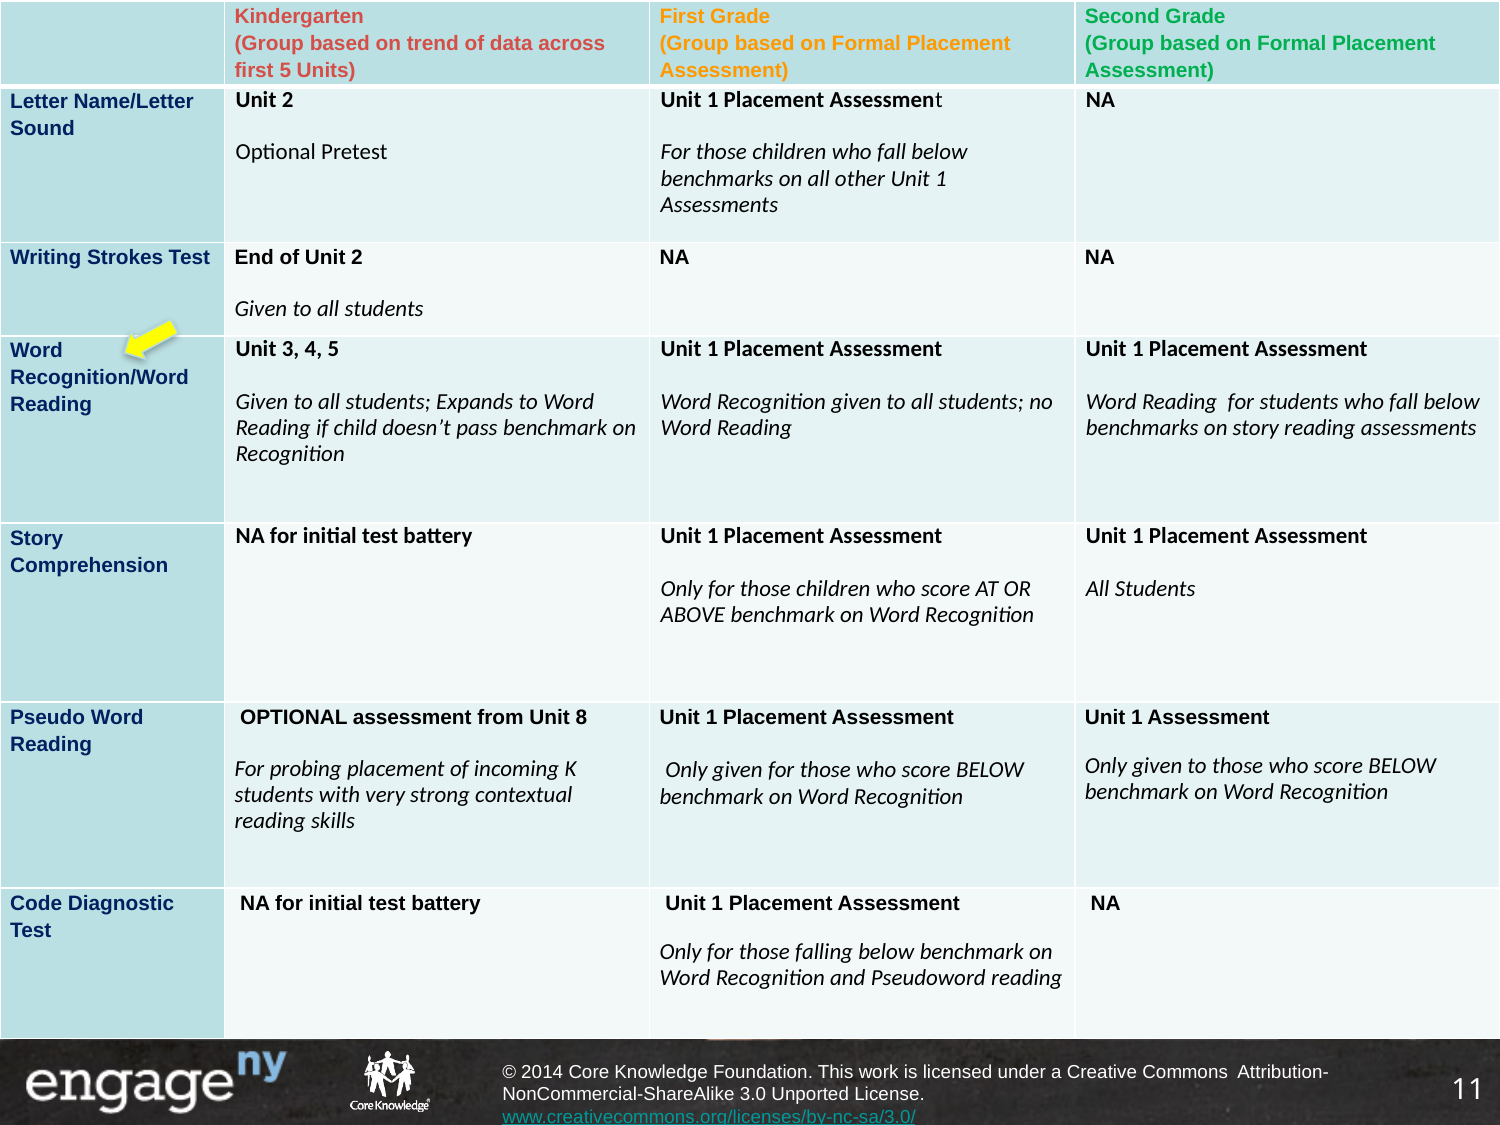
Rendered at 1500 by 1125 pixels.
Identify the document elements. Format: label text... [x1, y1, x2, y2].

table_cell NA for initial test battery [225, 889, 649, 1038]
table_header First Grade (Group based on Formal Placement Assessment) [650, 2, 1074, 84]
table_cell Code Diagnostic Test [1, 889, 224, 1038]
picture [0, 1039, 1500, 1125]
slide_number 11 [1337, 1062, 1500, 1113]
table_cell Story Comprehension [1, 524, 224, 701]
table_cell Unit 1 Placement Assessment Word Reading for students who fall below benchmarks on story reading assessments [1076, 337, 1499, 522]
table_cell NA [650, 243, 1074, 335]
table_cell Unit 3, 4, 5 Given to all students; Expands to Word Reading if child doesn’t pass benchmark on Recognition [225, 337, 649, 522]
text_box [123, 318, 179, 360]
table_cell NA for initial test battery [225, 524, 649, 701]
table_cell Unit 1 Placement Assessment For those children who fall below benchmarks on all other Unit 1 Assessments [650, 89, 1074, 242]
table_cell Unit 1 Placement Assessment Only given for those who score BELOW benchmark on Word Recognition [650, 703, 1074, 887]
table_cell Letter Name/Letter Sound [1, 89, 224, 242]
table_cell NA [1076, 243, 1499, 335]
table_cell OPTIONAL assessment from Unit 8 For probing placement of incoming K students with very strong contextual reading skills [225, 703, 649, 887]
table_cell NA [1076, 889, 1499, 1038]
table_cell Word Recognition/Word Reading [1, 337, 224, 522]
table_header Kindergarten (Group based on trend of data across first 5 Units) [225, 2, 649, 84]
table_cell Unit 2 Optional Pretest [225, 89, 649, 242]
table_cell Unit 1 Placement Assessment Word Recognition given to all students; no Word Reading [650, 337, 1074, 522]
table_cell Unit 1 Assessment Only given to those who score BELOW benchmark on Word Recognition [1076, 703, 1499, 887]
table_cell Writing Strokes Test [1, 243, 224, 335]
table_cell Unit 1 Placement Assessment Only for those falling below benchmark on Word Recognition and Pseudoword reading [650, 889, 1074, 1038]
table_cell Pseudo Word Reading [1, 703, 224, 887]
table_cell Unit 1 Placement Assessment All Students [1076, 524, 1499, 701]
table_header [1, 2, 224, 84]
table_header Second Grade (Group based on Formal Placement Assessment) [1076, 2, 1499, 84]
table_cell End of Unit 2 Given to all students [225, 243, 649, 335]
table_cell NA [1076, 89, 1499, 242]
table_cell Unit 1 Placement Assessment Only for those children who score AT OR ABOVE benchmark on Word Recognition [650, 524, 1074, 701]
